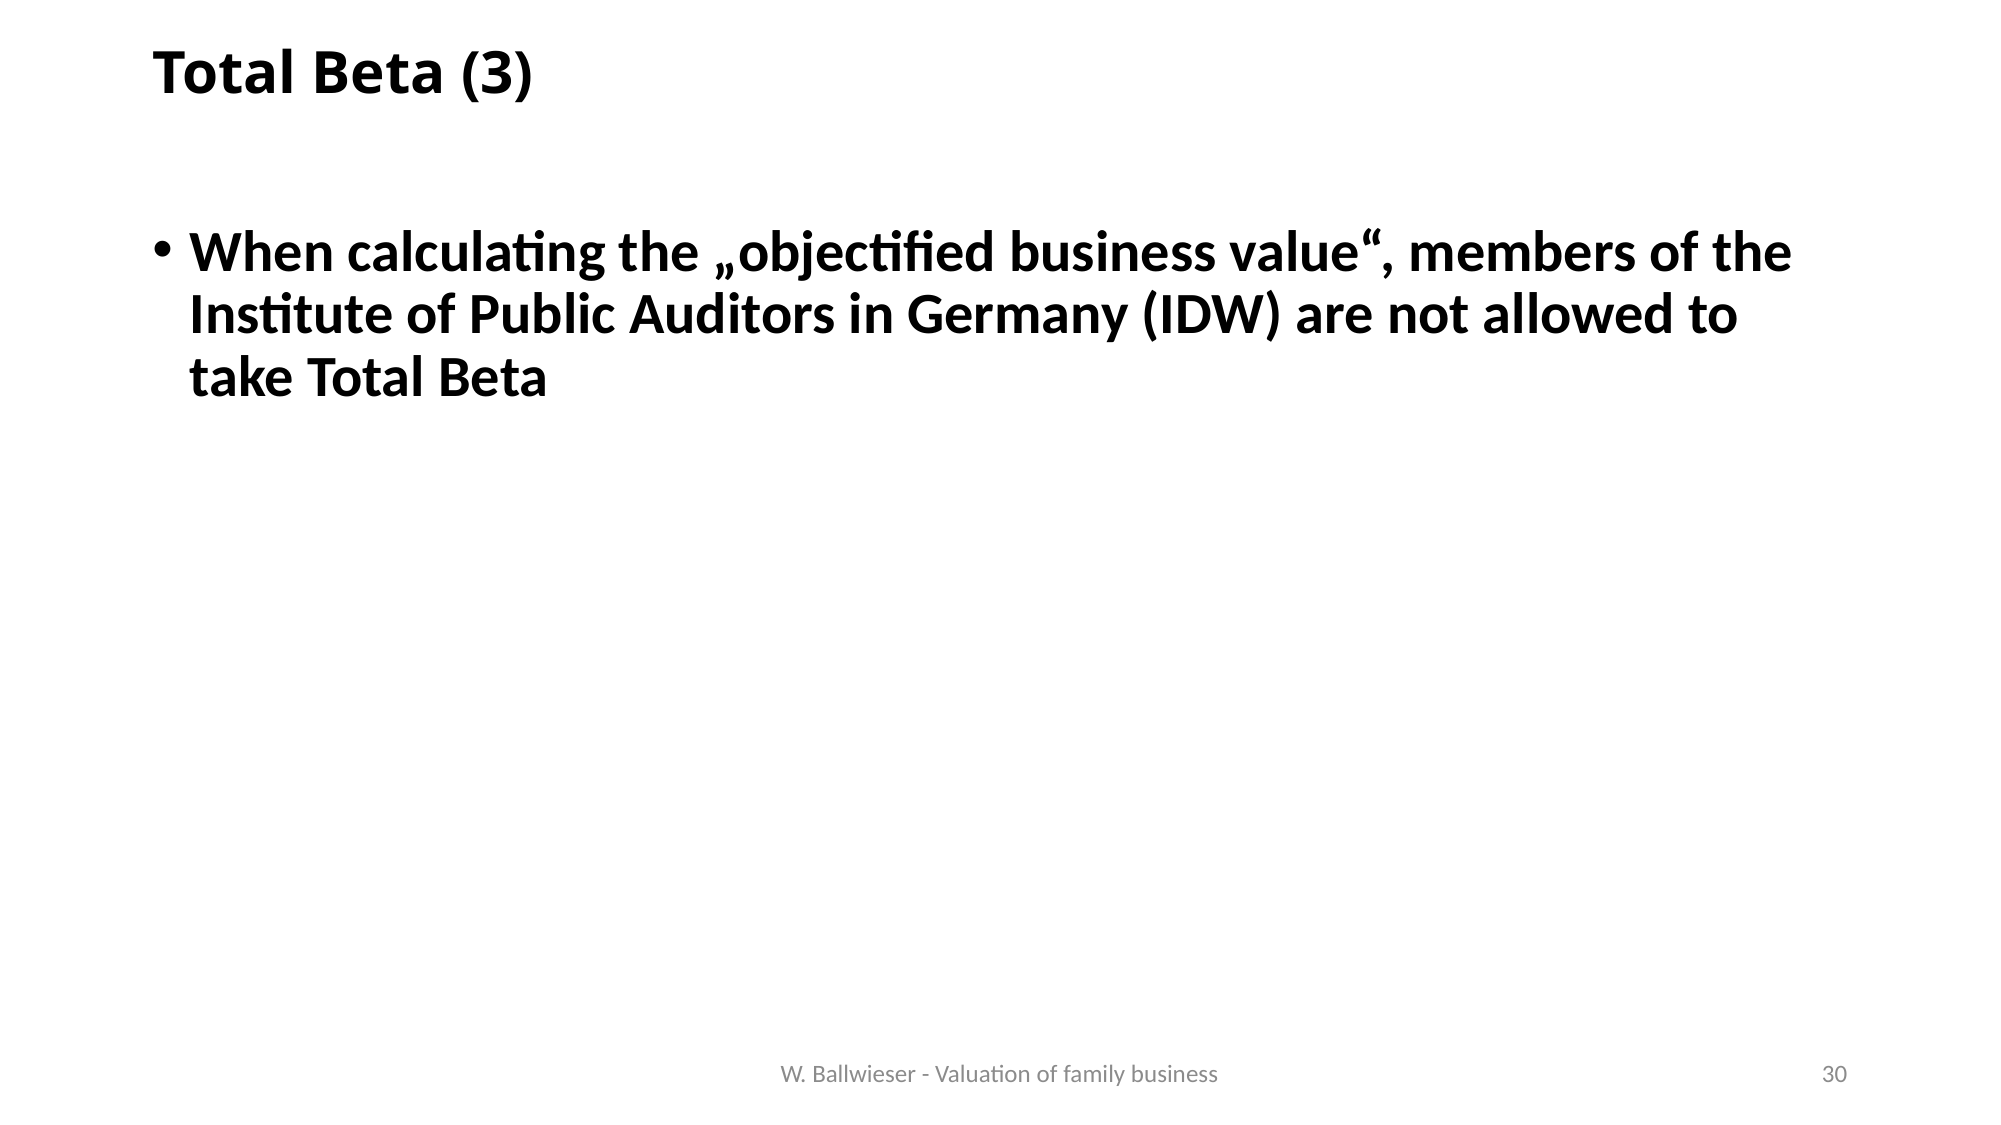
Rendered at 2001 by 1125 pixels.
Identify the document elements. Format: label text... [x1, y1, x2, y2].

title Total Beta (3) [137, 1, 1863, 149]
list When calculating the „objectified business value“, members of the Institute of Public Auditors in Germany (IDW) are not allowed to take Total Beta [137, 213, 1863, 1043]
footer W. Ballwieser - Valuation of family business [662, 1042, 1338, 1103]
slide_number 30 [1412, 1042, 1863, 1103]
